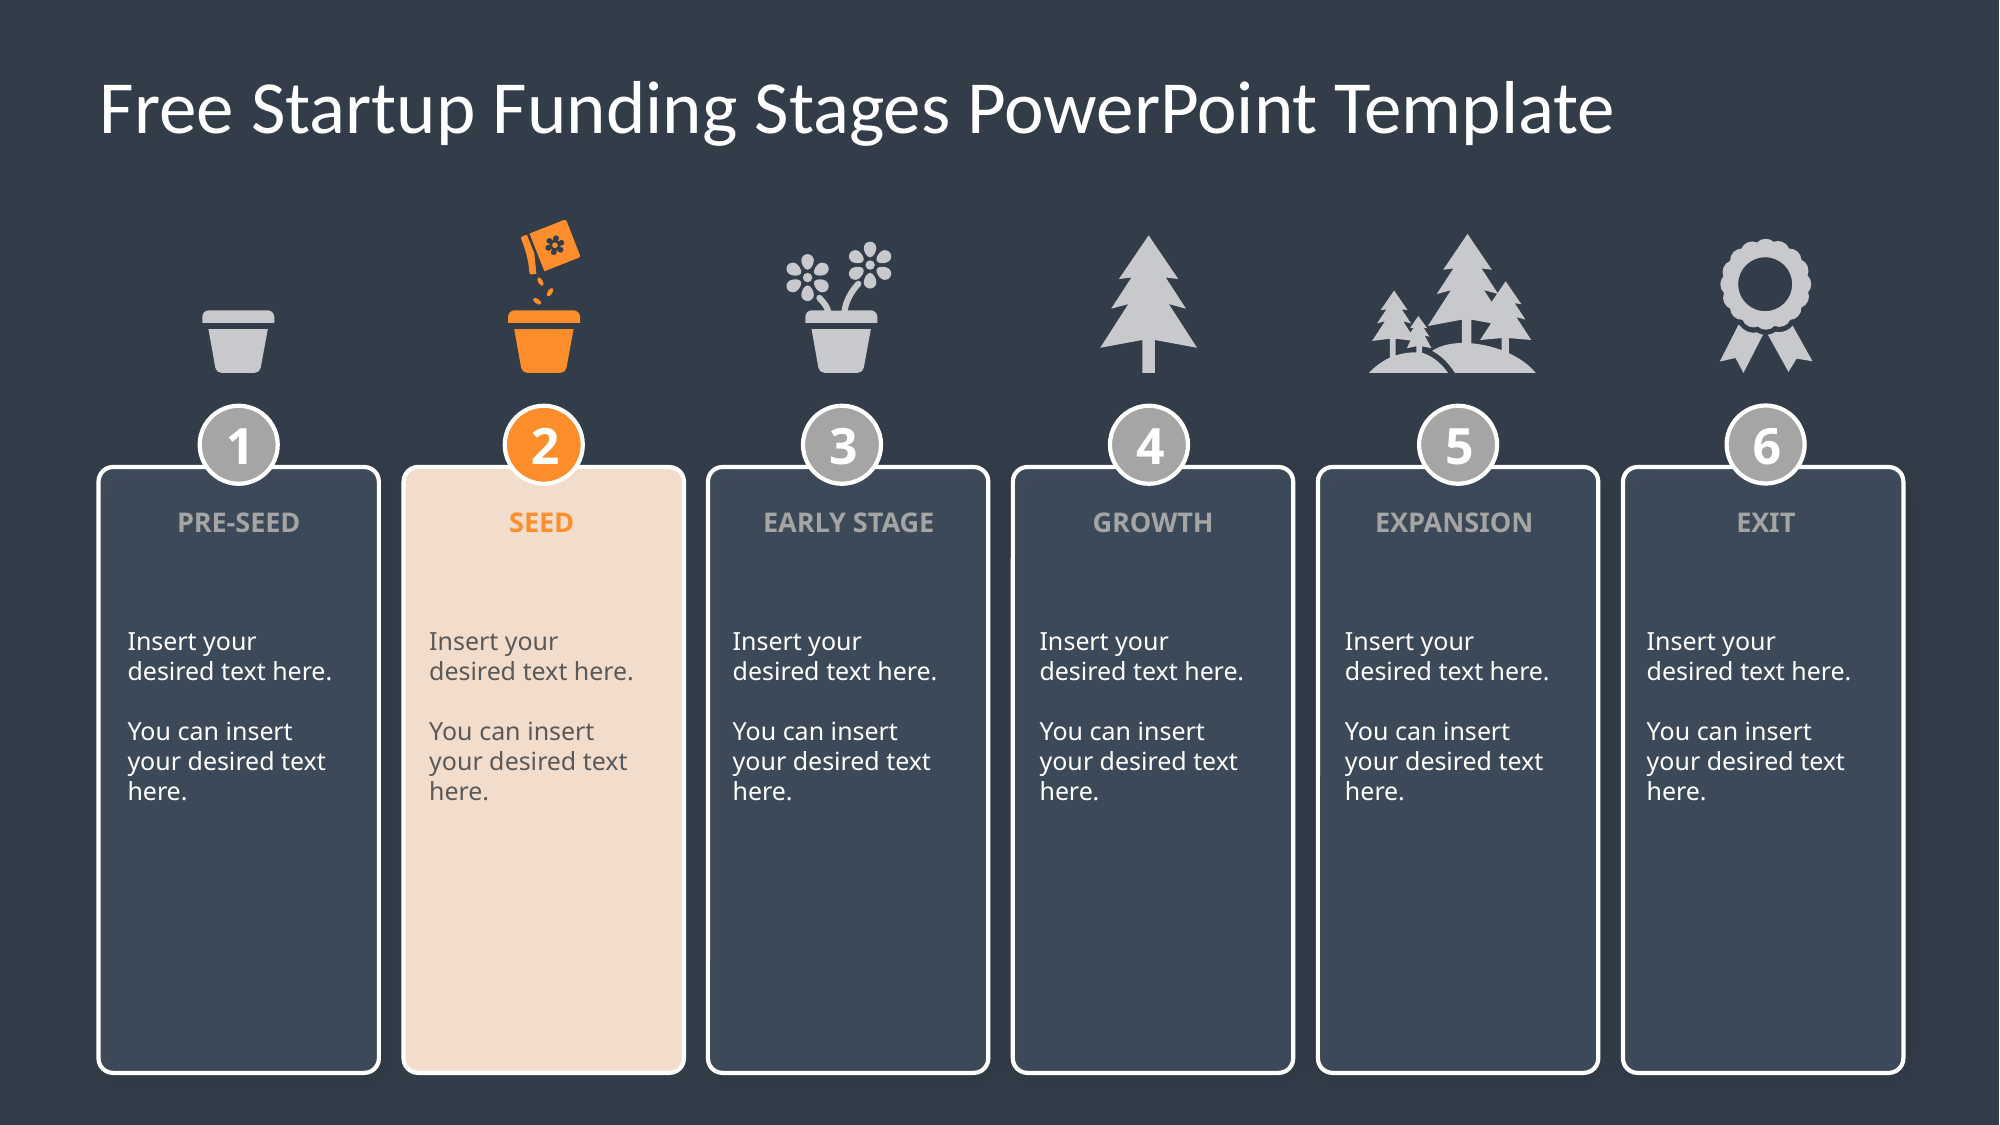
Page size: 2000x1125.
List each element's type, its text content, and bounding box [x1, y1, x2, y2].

text_box PRE-SEED [120, 499, 358, 549]
text_box [401, 464, 687, 1076]
text_box 1 [197, 403, 280, 486]
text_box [202, 310, 275, 374]
text_box Insert your desired text here. You can insert your desired text here. [1345, 625, 1564, 844]
text_box GROWTH [1033, 492, 1273, 556]
text_box Insert your desired text here. You can insert your desired text here. [732, 625, 952, 844]
text_box Insert your desired text here. You can insert your desired text here. [127, 625, 346, 844]
text_box [1315, 464, 1601, 1076]
text_box 6 [1724, 403, 1807, 486]
text_box Insert your desired text here. You can insert your desired text here. [1646, 625, 1866, 844]
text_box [1368, 233, 1536, 374]
text_box 5 [1417, 403, 1500, 486]
text_box EARLY STAGE [727, 492, 970, 556]
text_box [1719, 238, 1813, 374]
text_box Insert your desired text here. You can insert your desired text here. [429, 625, 648, 844]
text_box Insert your desired text here. You can insert your desired text here. [1039, 625, 1259, 844]
text_box 4 [1107, 403, 1191, 486]
text_box [1010, 464, 1296, 1076]
text_box [1620, 464, 1906, 1076]
text_box EXIT [1646, 492, 1886, 556]
text_box SEED [432, 492, 651, 556]
text_box EXPANSION [1350, 492, 1559, 556]
text_box [705, 464, 991, 1076]
text_box [1100, 235, 1198, 373]
title Free Startup Funding Stages PowerPoint Template [99, 45, 1900, 162]
text_box 3 [800, 403, 884, 486]
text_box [507, 219, 581, 374]
text_box [96, 464, 381, 1076]
text_box 2 [502, 403, 585, 486]
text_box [786, 241, 892, 374]
